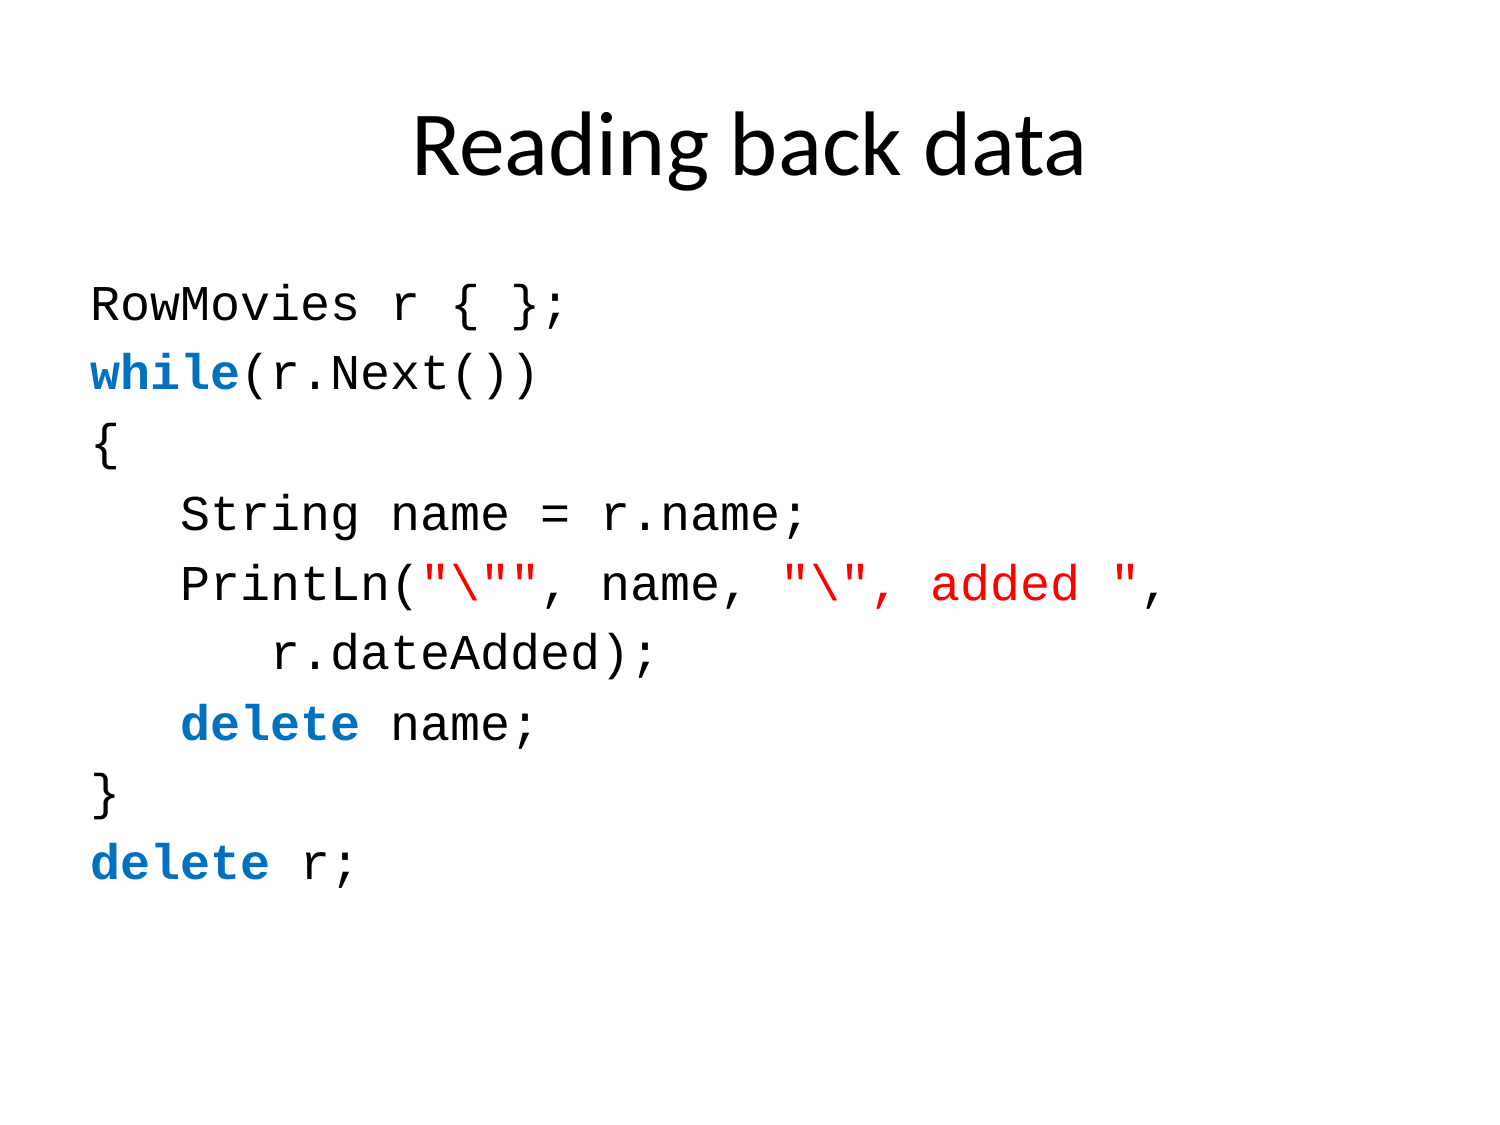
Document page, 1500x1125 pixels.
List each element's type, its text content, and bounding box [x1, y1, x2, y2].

title Reading back data [75, 45, 1425, 233]
list RowMovies r { }; while(r.Next()) { String name = r.name; PrintLn("\"", name, "\", added ", r.dateAdded); delete name; } delete r; [75, 262, 1425, 1005]
